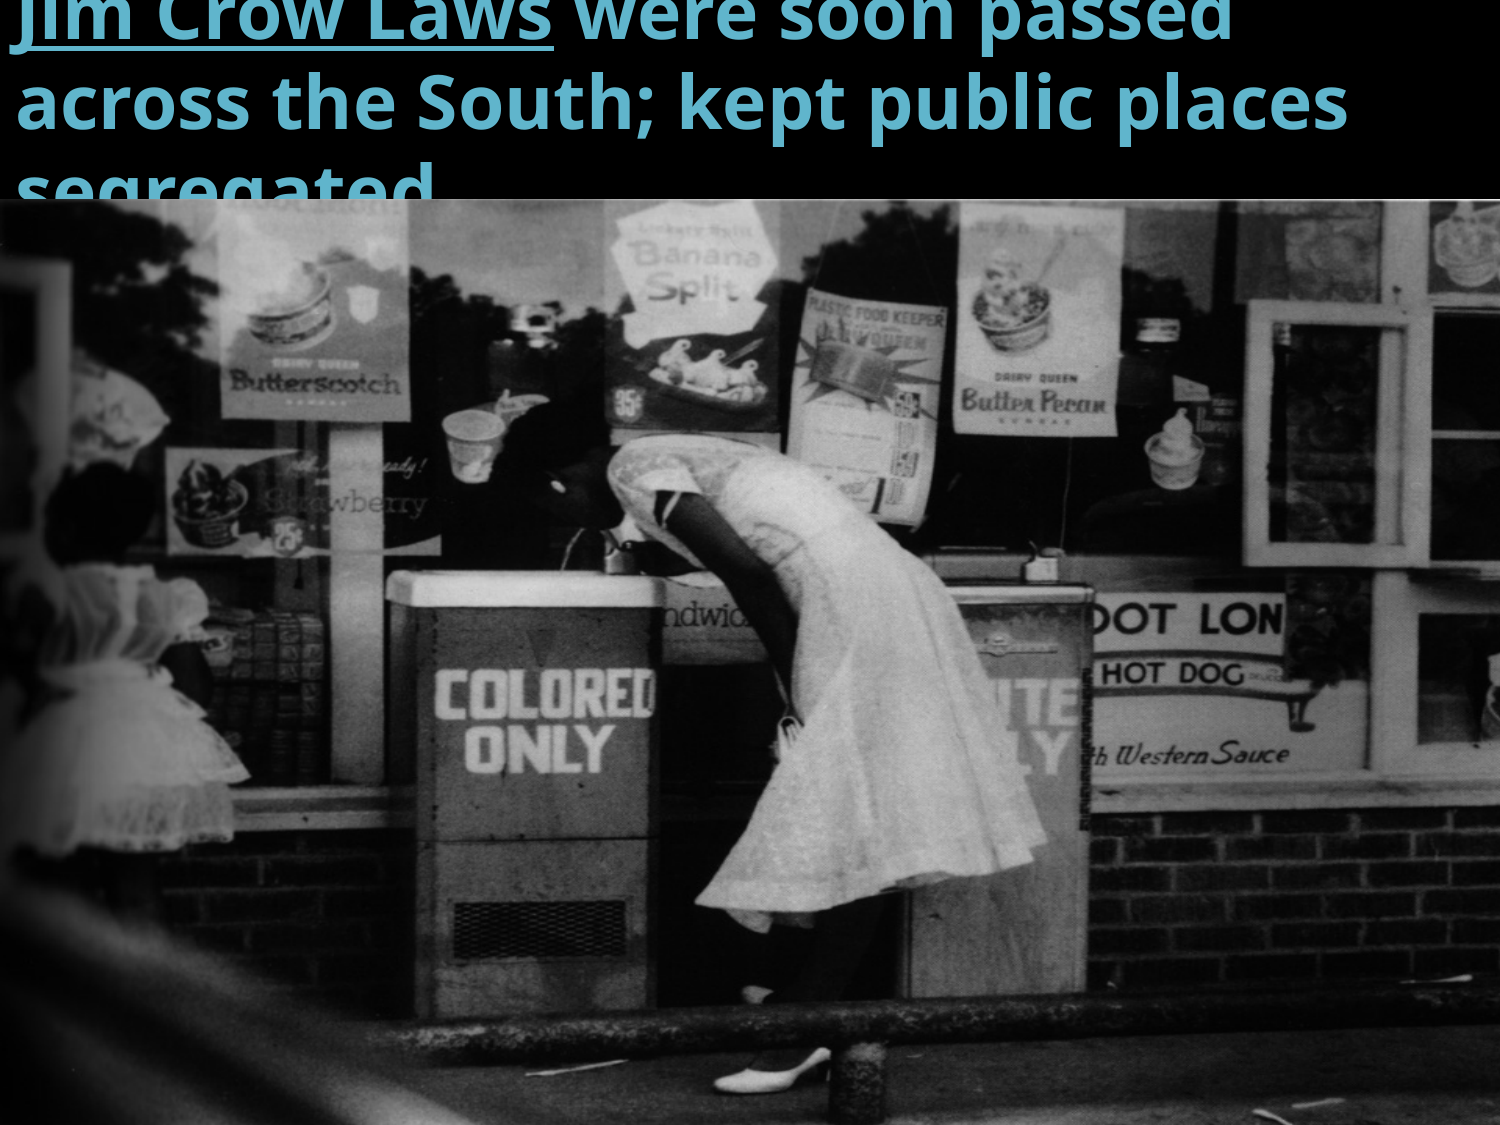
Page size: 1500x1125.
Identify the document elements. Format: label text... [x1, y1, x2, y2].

picture [0, 199, 1500, 1125]
title Jim Crow Laws were soon passed across the South; kept public places segregated [0, 0, 1500, 199]
